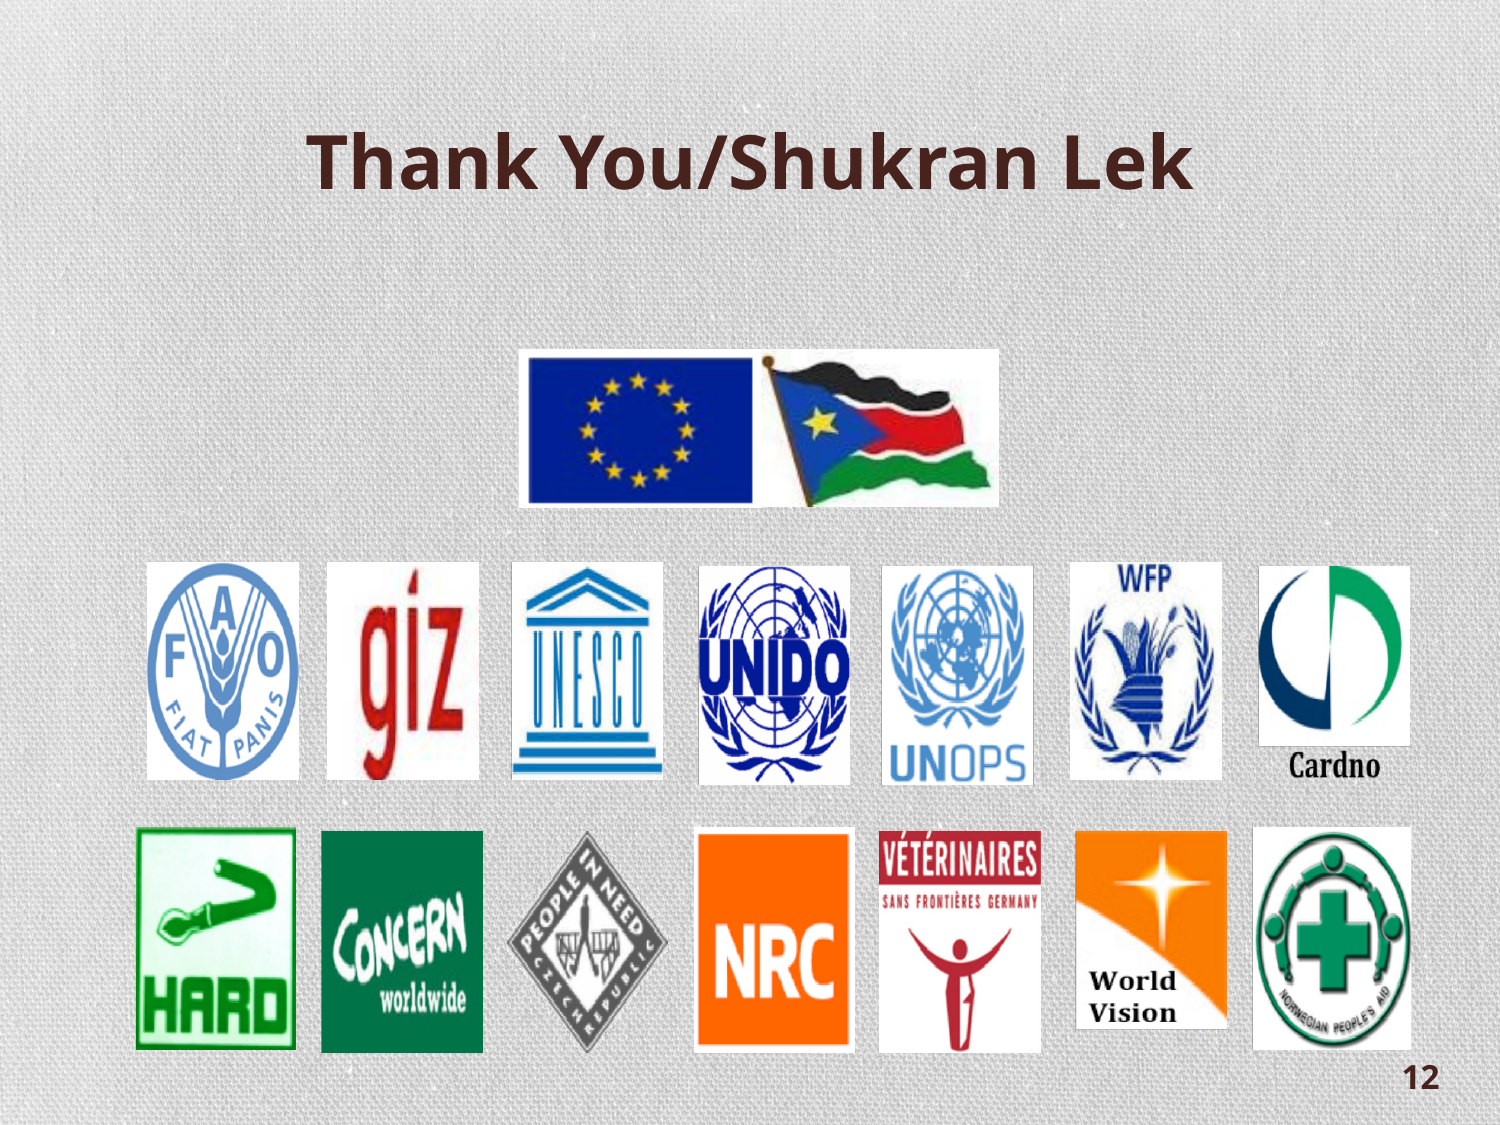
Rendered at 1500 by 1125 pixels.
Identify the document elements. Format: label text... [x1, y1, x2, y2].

picture [518, 349, 999, 508]
picture [135, 562, 1412, 1053]
title Thank You/Shukran Lek [45, 37, 1455, 213]
slide_number 12 [1310, 1054, 1455, 1103]
